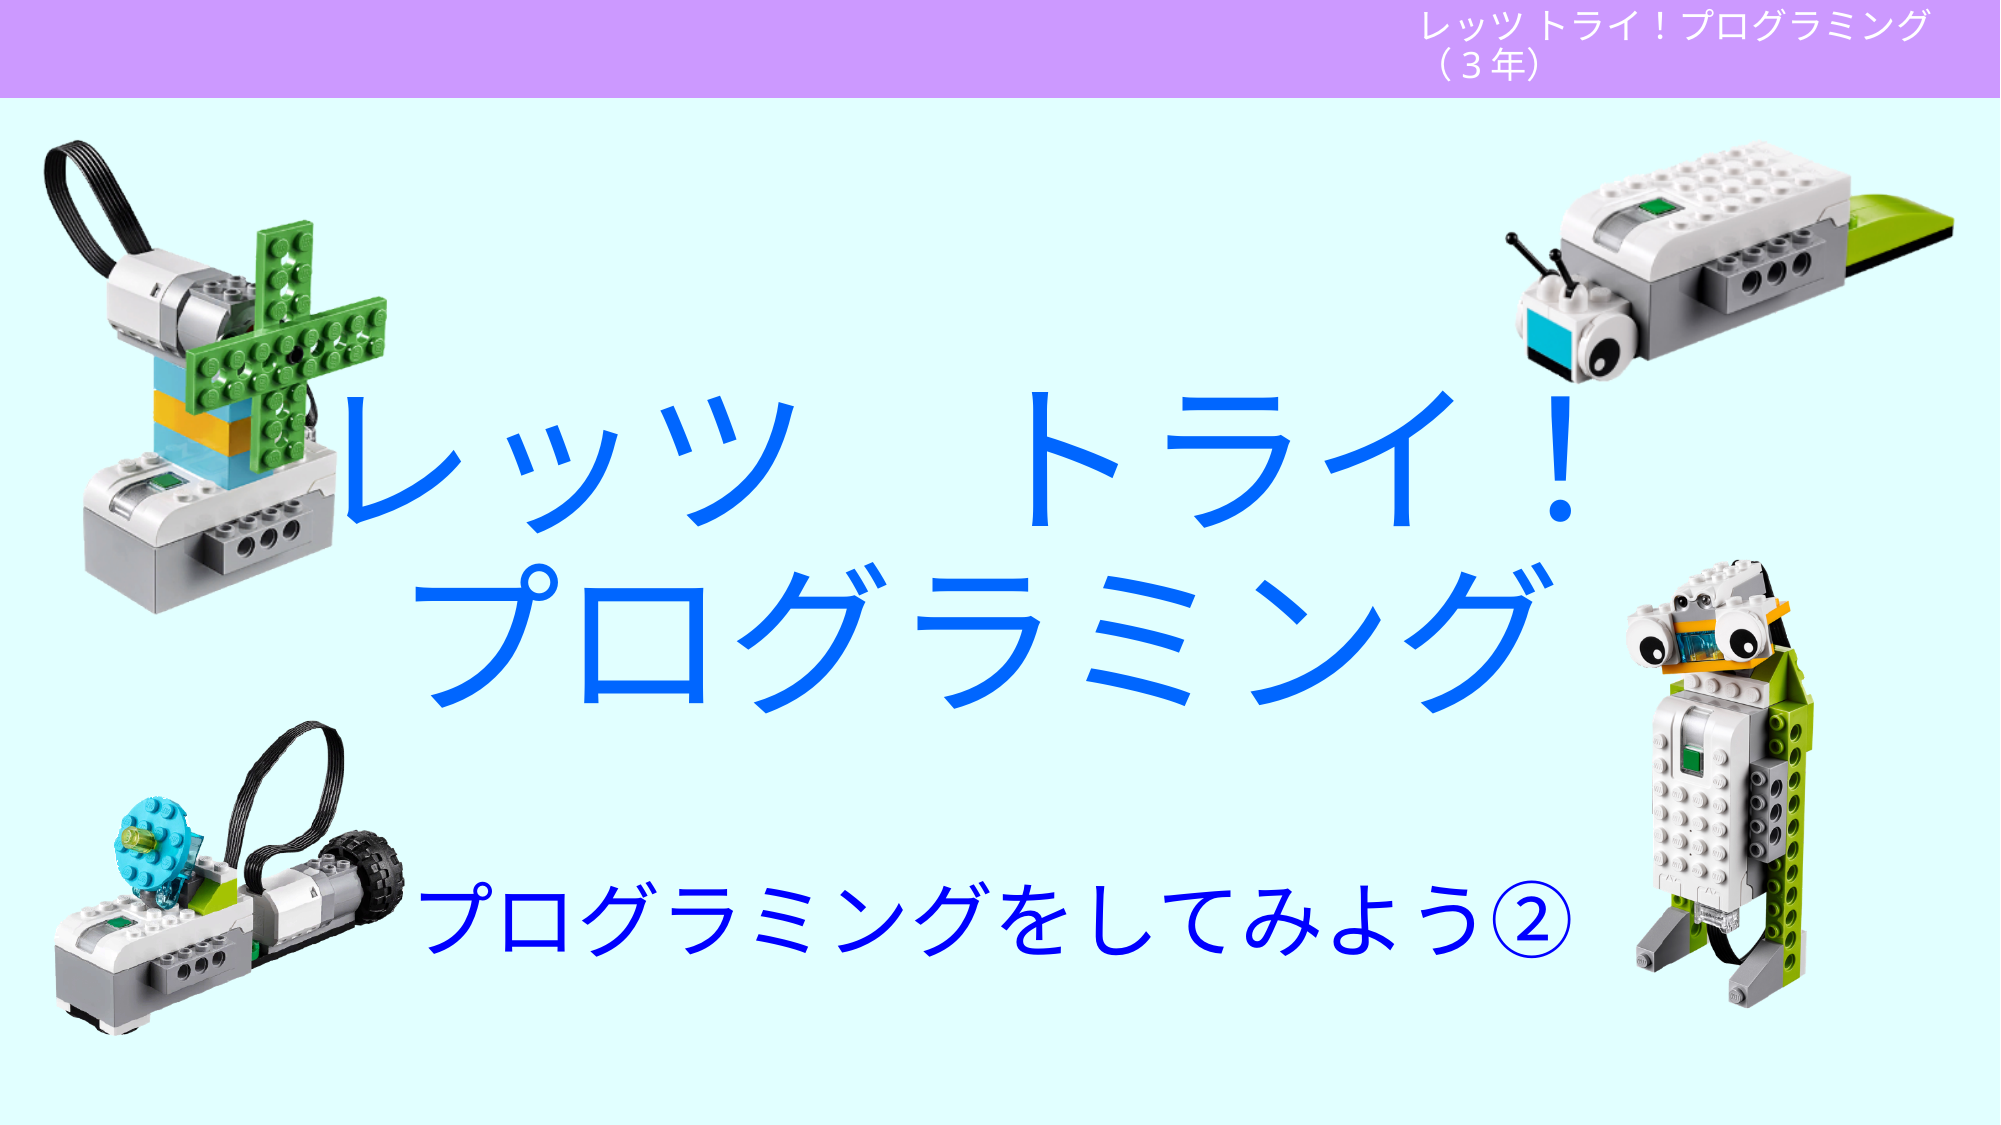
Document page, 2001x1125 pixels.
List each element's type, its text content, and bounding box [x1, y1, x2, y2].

picture [1609, 550, 1822, 1009]
title レッツ トライ！ プログラミング [240, 370, 1716, 795]
text_box プログラミングをしてみよう② [411, 835, 1589, 976]
picture [47, 712, 411, 1044]
picture [1483, 116, 1969, 404]
picture [25, 130, 397, 626]
